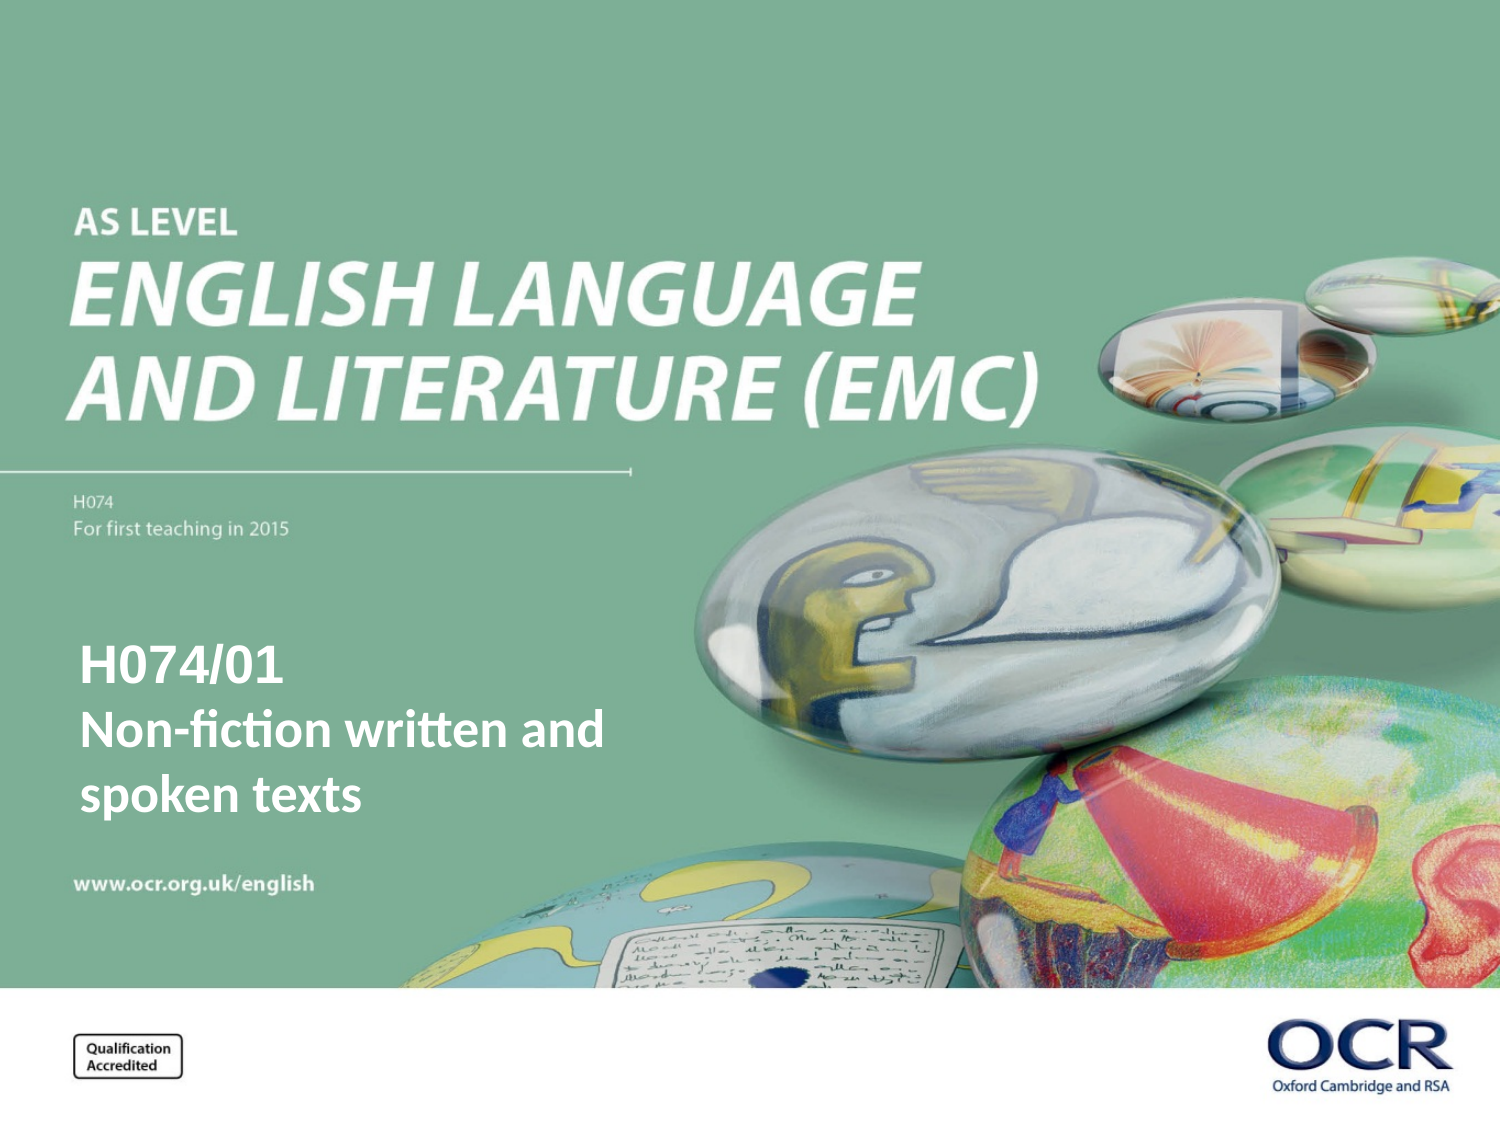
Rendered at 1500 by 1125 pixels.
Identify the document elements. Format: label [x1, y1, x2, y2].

list [0, 0, 1500, 1125]
